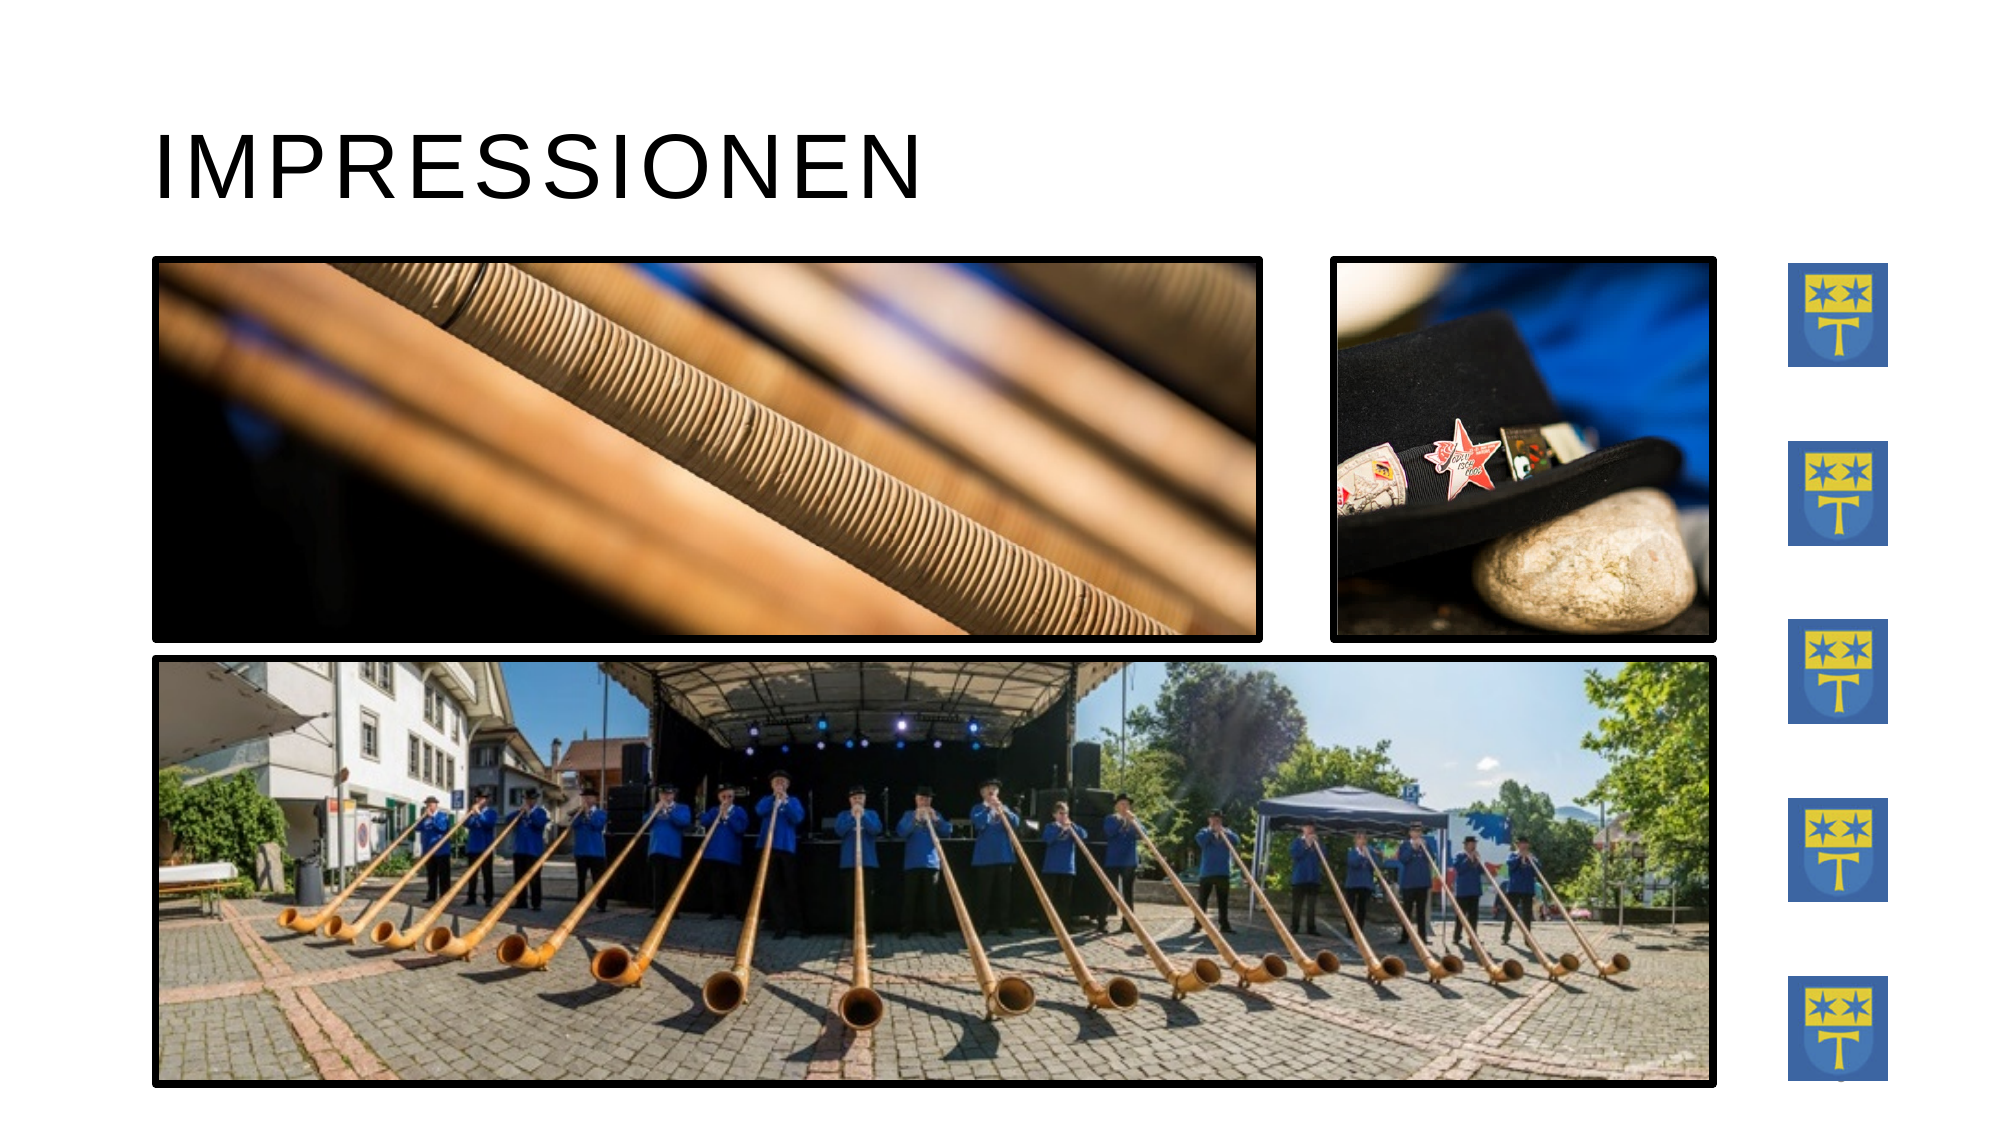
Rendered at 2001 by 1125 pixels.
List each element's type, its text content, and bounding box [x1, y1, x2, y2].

slide_number 6 [1412, 1042, 1863, 1103]
title Impressionen [137, 59, 1863, 278]
picture [1788, 798, 1888, 903]
picture [1788, 619, 1888, 724]
picture [159, 263, 1256, 636]
picture [1337, 263, 1710, 636]
picture [1788, 263, 1888, 368]
picture [1788, 441, 1888, 546]
picture [1788, 976, 1888, 1081]
picture [159, 661, 1710, 1081]
